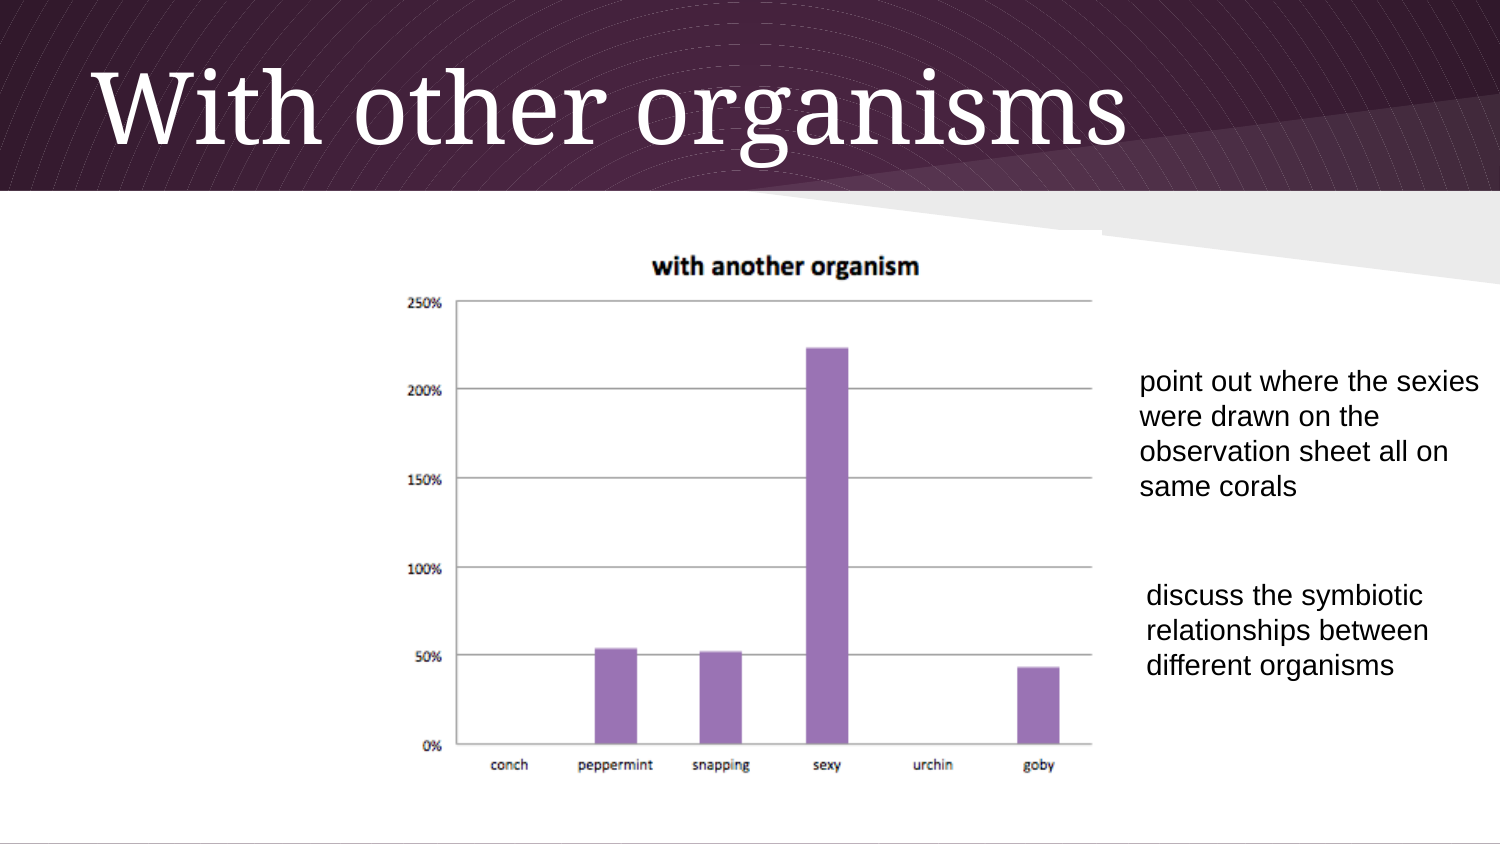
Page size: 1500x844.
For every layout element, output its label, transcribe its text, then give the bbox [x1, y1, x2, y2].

picture [398, 229, 1102, 781]
text_box discuss the symbiotic relationships between different organisms [1131, 561, 1460, 690]
text_box point out where the sexies were drawn on the observation sheet all on same corals [1124, 347, 1500, 518]
title With other organisms [75, 33, 1425, 175]
